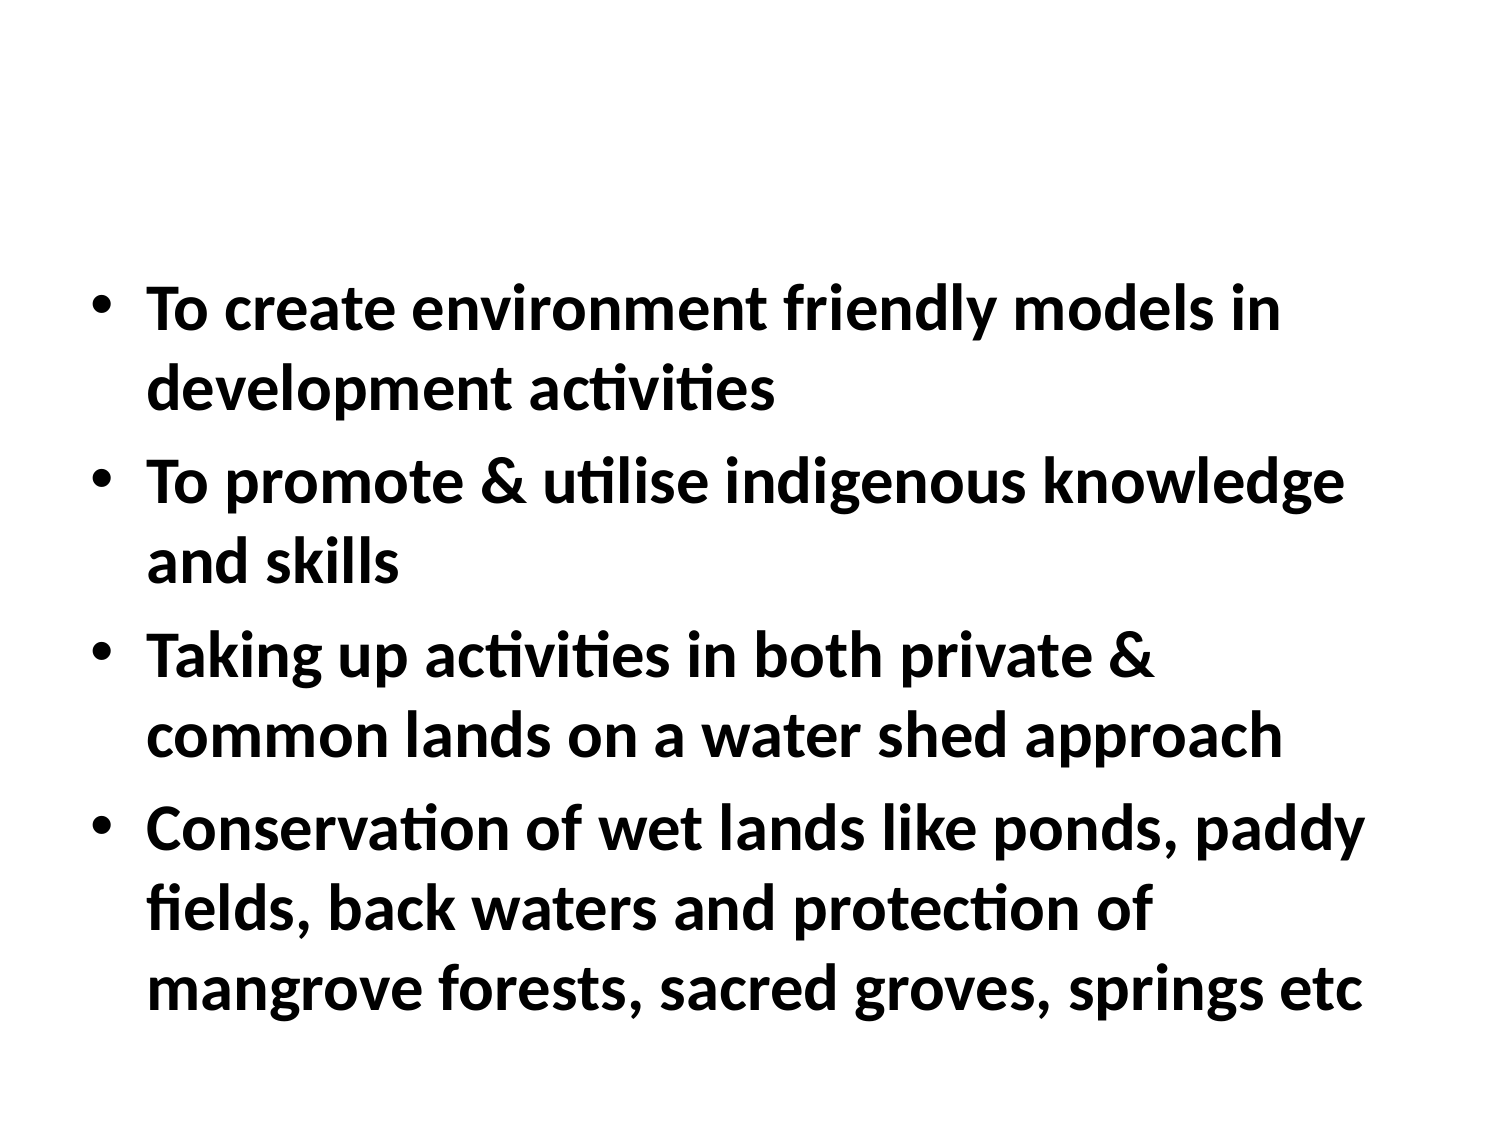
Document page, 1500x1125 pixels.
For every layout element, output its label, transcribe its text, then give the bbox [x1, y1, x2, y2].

list To create environment friendly models in development activities To promote & utilise indigenous knowledge and skills Taking up activities in both private & common lands on a water shed approach Conservation of wet lands like ponds, paddy fields, back waters and protection of mangrove forests, sacred groves, springs etc [75, 162, 1425, 1050]
